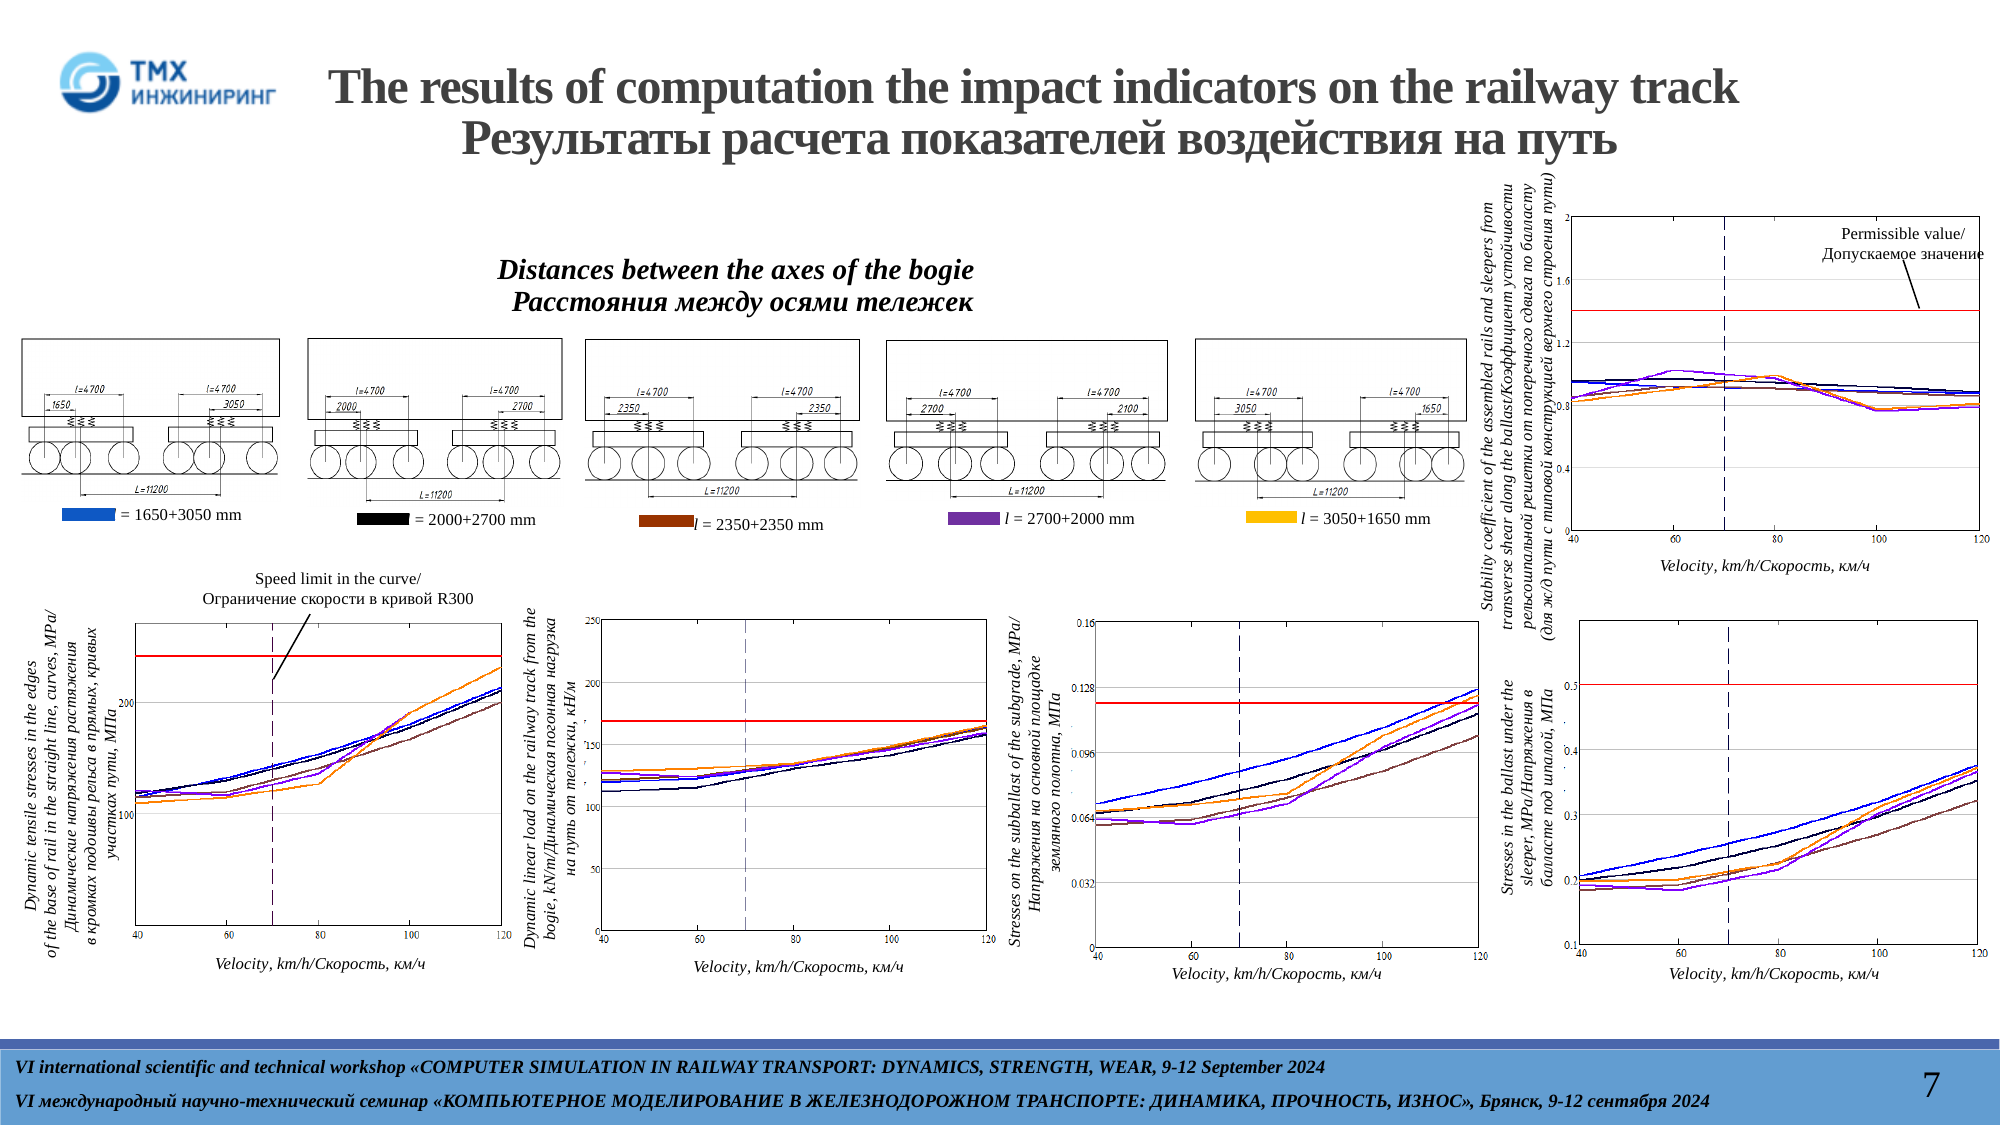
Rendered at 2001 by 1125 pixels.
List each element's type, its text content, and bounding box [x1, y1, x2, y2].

picture [584, 613, 999, 950]
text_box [306, 336, 564, 538]
text_box Velocity, km/h/Скорость, км/ч [1654, 973, 1895, 990]
text_box 7 [1907, 1052, 1956, 1113]
picture [1563, 612, 1993, 967]
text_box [1193, 335, 1469, 537]
text_box VI international scientific and technical workshop «COMPUTER SIMULATION IN RAILWAY TRANSPORT: DYNAMICS, STRENGTH, WEAR, 9-12 September 2024 VI международный научно-технический семинар «КОМПЬЮТЕРНОЕ МОДЕЛИРОВАНИЕ В ЖЕЛЕЗНОДОРОЖНОМ ТРАНСПОРТЕ: ДИНАМИКА, ПРОЧНОСТЬ, ИЗНОС», Брянск, 9-12 сентября 2024 [0, 1047, 1775, 1119]
text_box Расстояния между осями тележек [496, 274, 989, 325]
text_box The results of computation the impact indicators on the railway track Результаты расчета показателей воздействия на путь [214, 47, 1865, 173]
text_box Dynamic tensile stresses in the edges of the base of rail in the straight line, curves, MPa/ Динамические напряжения растяжения в кромках подошвы рельса в прямых, кривых участках пути, МПа [11, 592, 127, 977]
text_box Velocity, km/h/Скорость, км/ч [678, 956, 919, 984]
text_box Stresses on the subballast of the subgrade, MPa/ Напряжения на основной площадке земляного полотна, МПа [995, 590, 1071, 975]
text_box Velocity, km/h/Скорость, км/ч [1644, 555, 1885, 582]
text_box Distances between the axes of the bogie [482, 242, 990, 293]
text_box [885, 335, 1170, 537]
text_box Velocity, km/h/Скорость, км/ч [1156, 971, 1397, 990]
text_box Velocity, km/h/Скорость, км/ч [200, 954, 441, 980]
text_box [584, 336, 862, 543]
text_box Stability coefficient of the assembled rails and sleepers from transverse shear along the ballast/Коэффициент устойчивости рельсошпальной решетки от поперечного сдвига по балласту (для ж/д пути с типовой конструкцией верхнего строения пути) [1468, 155, 1563, 659]
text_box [20, 335, 282, 533]
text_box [1557, 209, 2000, 548]
picture [1071, 613, 1493, 964]
text_box Stresses in the ballast under the sleeper, MPa/Напряжения в балласте под шпалой, МПа [1500, 659, 1560, 937]
picture [53, 46, 307, 119]
text_box Dynamic linear load on the railway track from the bogie, kN/m/Динамическая погонная нагрузка на путь от тележки, кН/м [511, 587, 586, 971]
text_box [107, 560, 570, 946]
